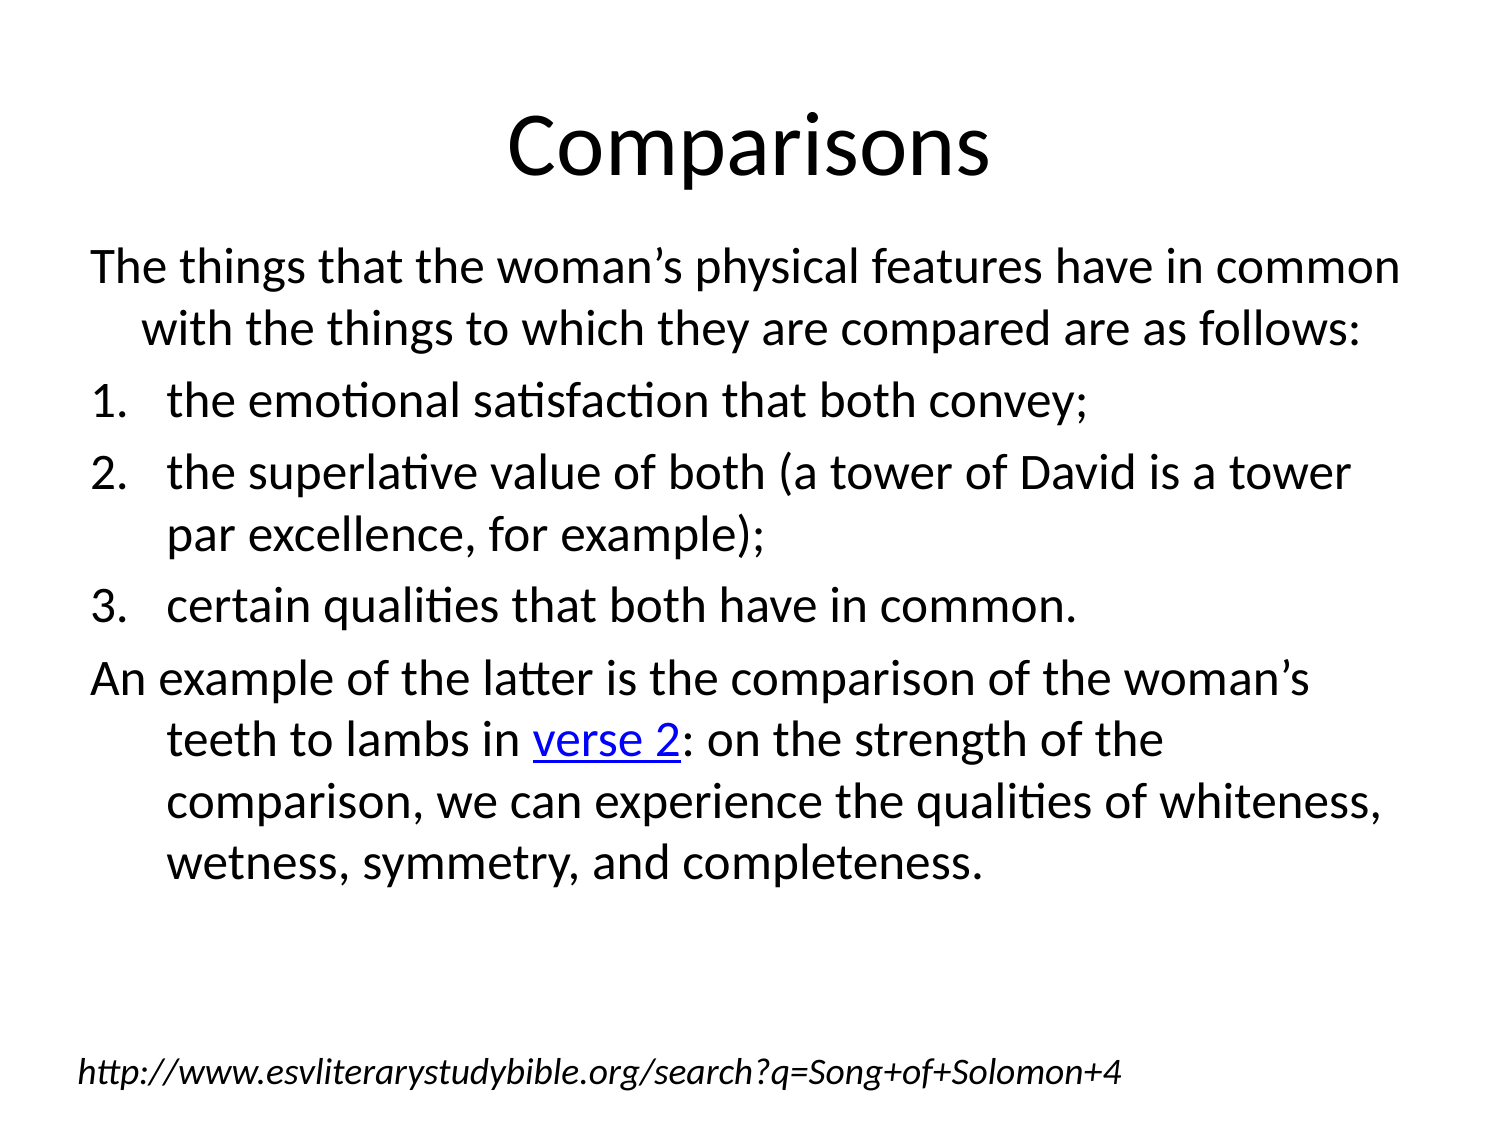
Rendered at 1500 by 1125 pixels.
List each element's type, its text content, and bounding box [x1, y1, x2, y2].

text_box http://www.esvliterarystudybible.org/search?q=Song+of+Solomon+4 [62, 1039, 1450, 1099]
list The things that the woman’s physical features have in common with the things to which they are compared are as follows: the emotional satisfaction that both convey; the superlative value of both (a tower of David is a tower par excellence, for example); certain qualities that both have in common. An example of the latter is the comparison of the woman’s teeth to lambs in verse 2: on the strength of the comparison, we can experience the qualities of whiteness, wetness, symmetry, and completeness. [74, 224, 1426, 968]
title Comparisons [74, 44, 1426, 224]
